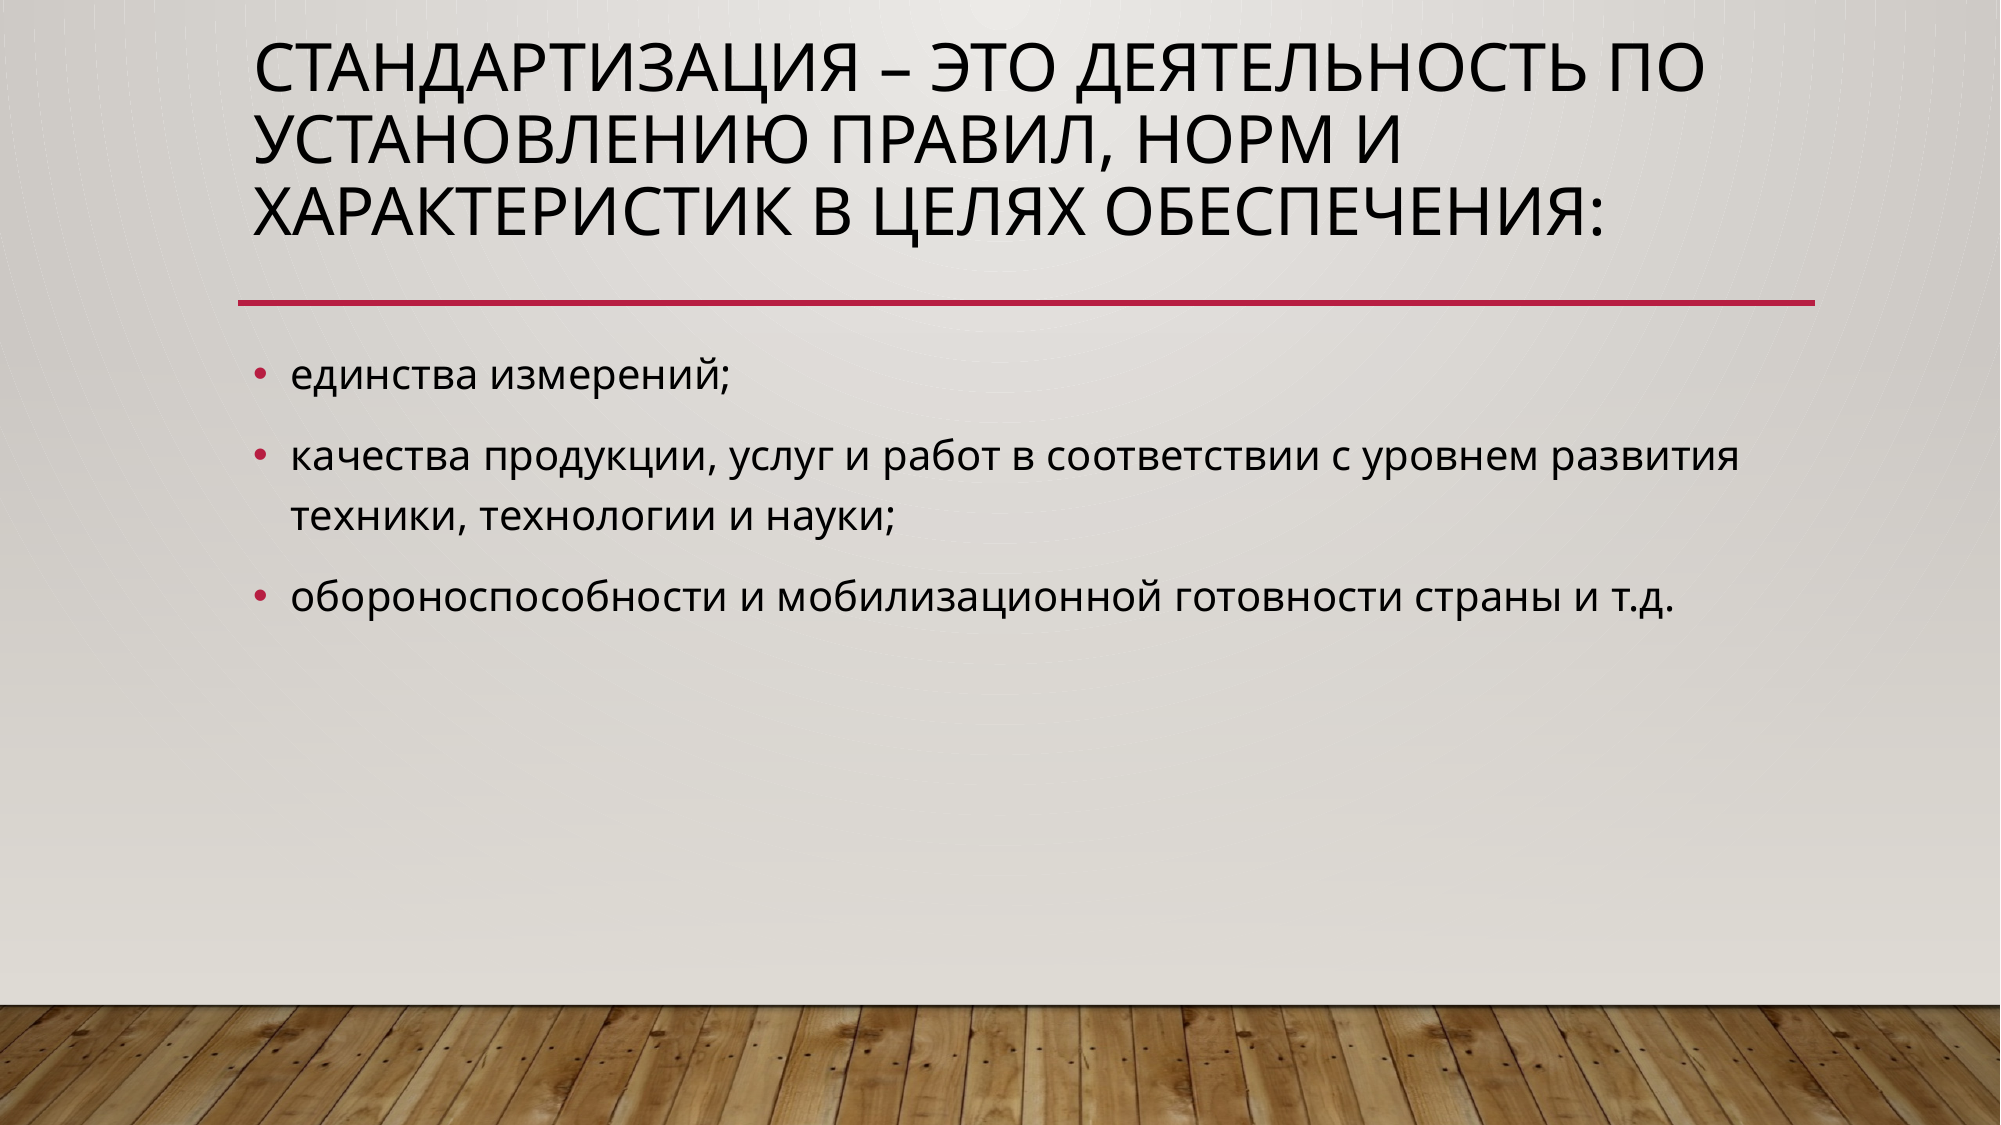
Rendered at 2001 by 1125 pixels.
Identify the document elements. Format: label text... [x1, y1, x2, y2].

picture [0, 1005, 2000, 1125]
list единства измерений; качества продукции, услуг и работ в соответствии с уровнем развития техники, технологии и науки; обороноспособности и мобилизационной готовности страны и т.д. [238, 330, 1814, 897]
title Стандартизация – это деятельность по установлению правил, норм и характеристик в целях обеспечения: [238, 26, 1814, 305]
